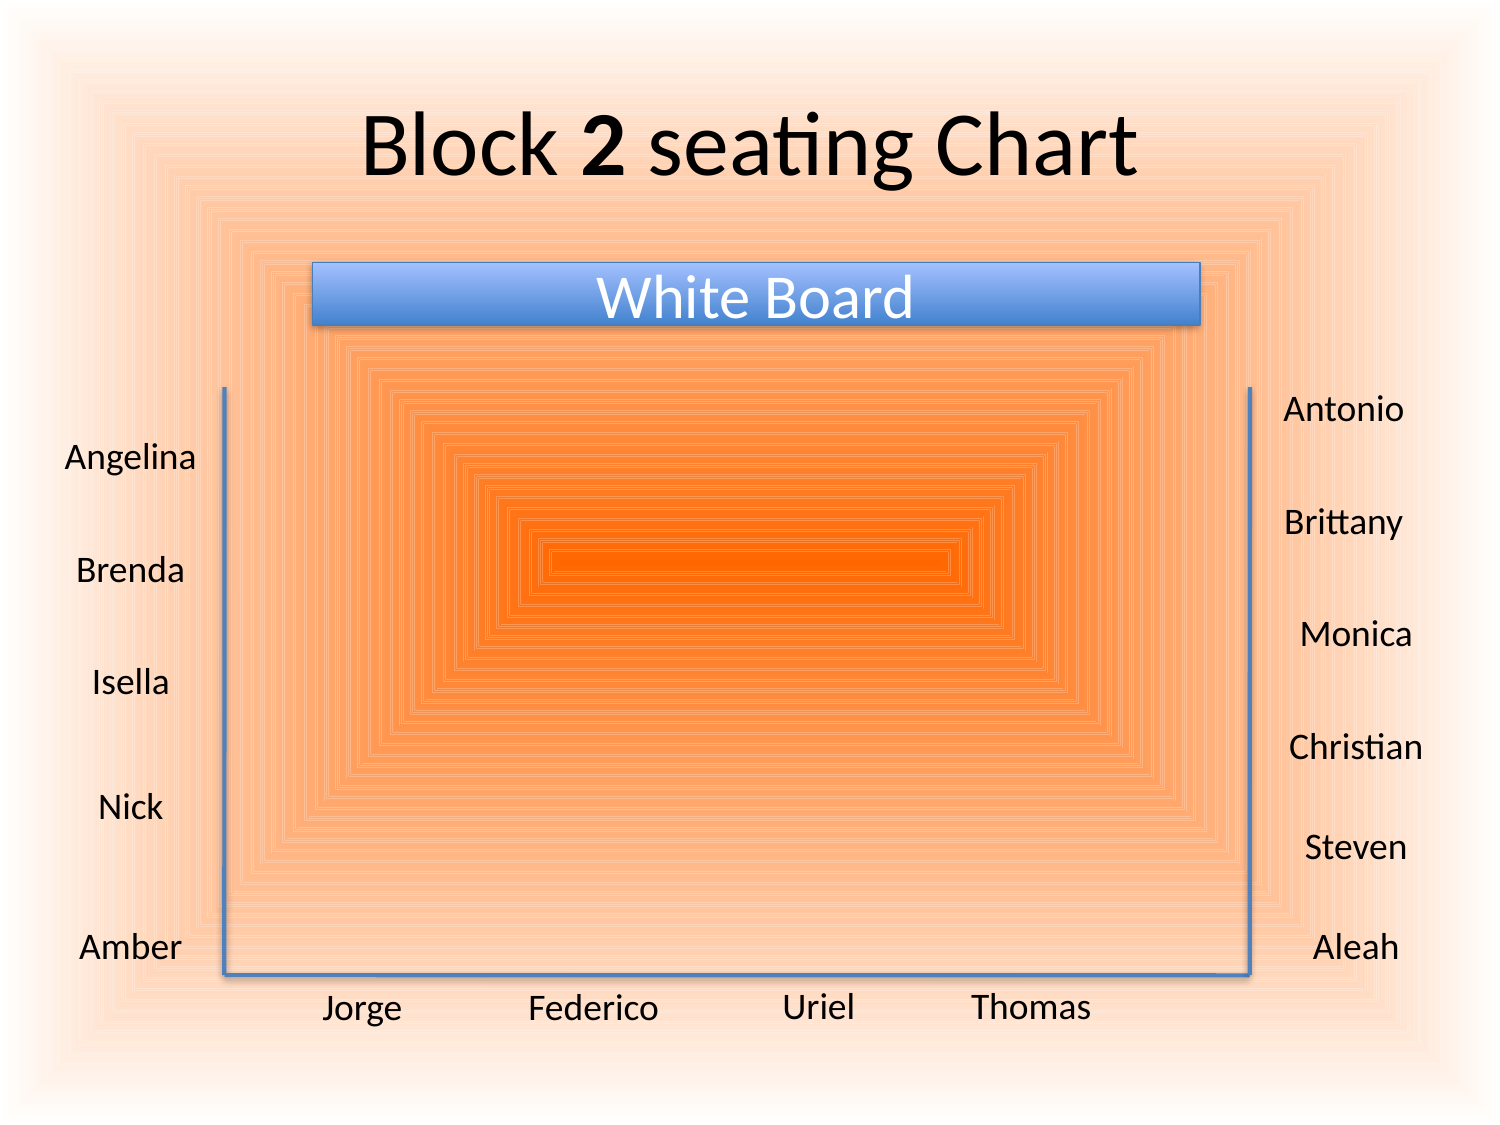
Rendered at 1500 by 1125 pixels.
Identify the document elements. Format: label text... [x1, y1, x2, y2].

text_box Jorge [268, 984, 457, 1036]
text_box Steven [1262, 814, 1450, 875]
text_box Angelina [36, 424, 218, 485]
text_box Aleah [1262, 914, 1450, 975]
text_box Federico [500, 984, 688, 1036]
text_box Amber [37, 914, 218, 975]
text_box Monica [1262, 601, 1450, 662]
text_box Brenda [36, 537, 218, 598]
text_box Brittany [1255, 489, 1438, 550]
text_box Uriel [725, 984, 913, 1035]
text_box Isella [37, 649, 218, 710]
text_box Thomas [937, 984, 1125, 1035]
text_box Antonio [1250, 376, 1438, 437]
text_box Christian [1262, 714, 1450, 775]
text_box White Board [312, 262, 1201, 326]
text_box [224, 386, 1251, 976]
title Block 2 seating Chart [75, 45, 1425, 233]
text_box Nick [37, 774, 218, 835]
